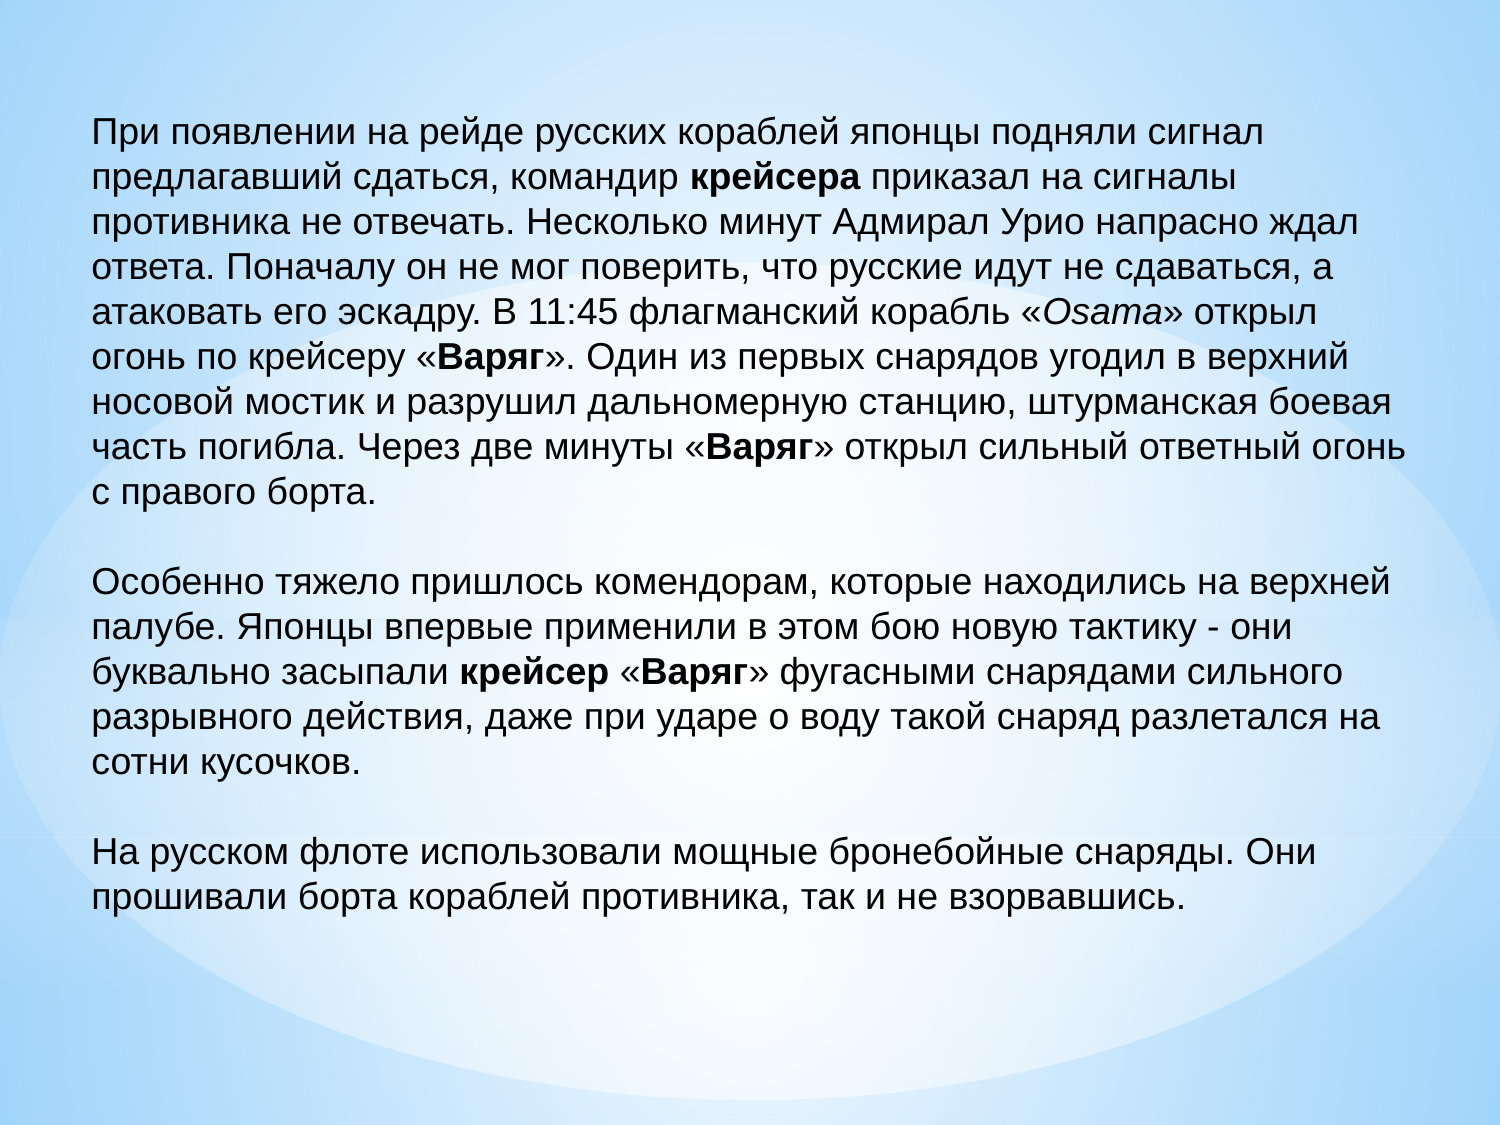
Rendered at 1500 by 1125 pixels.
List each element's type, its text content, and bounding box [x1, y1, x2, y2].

text_box При появлении на рейде русских кораблей японцы подняли сигнал предлагавший сдаться, командир крейсера приказал на сигналы противника не отвечать. Несколько минут Адмирал Урио напрасно ждал ответа. Поначалу он не мог поверить, что русские идут не сдаваться, а атаковать его эскадру. В 11:45 флагманский корабль «Osama» открыл огонь по крейсеру «Варяг». Один из первых снарядов угодил в верхний носовой мостик и разрушил дальномерную станцию, штурманская боевая часть погибла. Через две минуты «Варяг» открыл сильный ответный огонь с правого борта. Особенно тяжело пришлось комендорам, которые находились на верхней палубе. Японцы впервые применили в этом бою новую тактику - они буквально засыпали крейсер «Варяг» фугасными снарядами сильного разрывного действия, даже при ударе о воду такой снаряд разлетался на сотни кусочков. На русском флоте использовали мощные бронебойные снаряды. Они прошивали борта кораблей противника, так и не взорвавшись. [76, 0, 1436, 1015]
